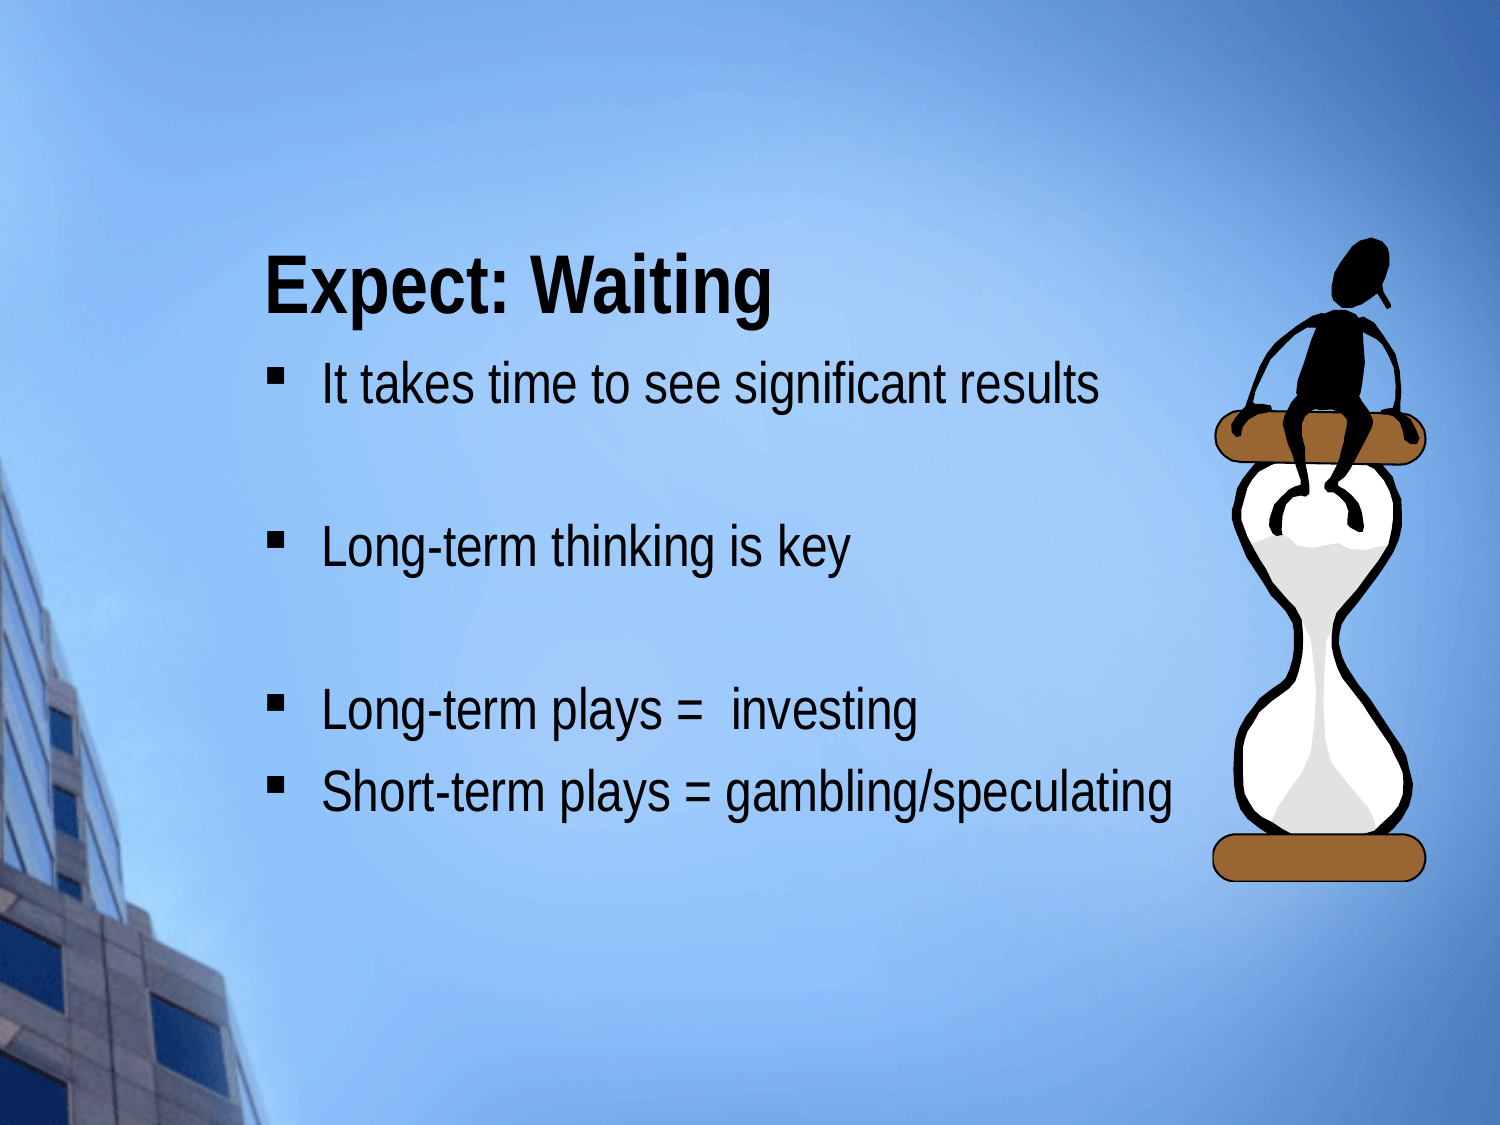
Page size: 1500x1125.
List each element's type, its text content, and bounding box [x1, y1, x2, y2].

list It takes time to see significant results Long-term thinking is key Long-term plays = investing Short-term plays = gambling/speculating [249, 337, 1413, 913]
picture [0, 0, 1500, 1125]
title Expect: Waiting [249, 112, 1413, 337]
